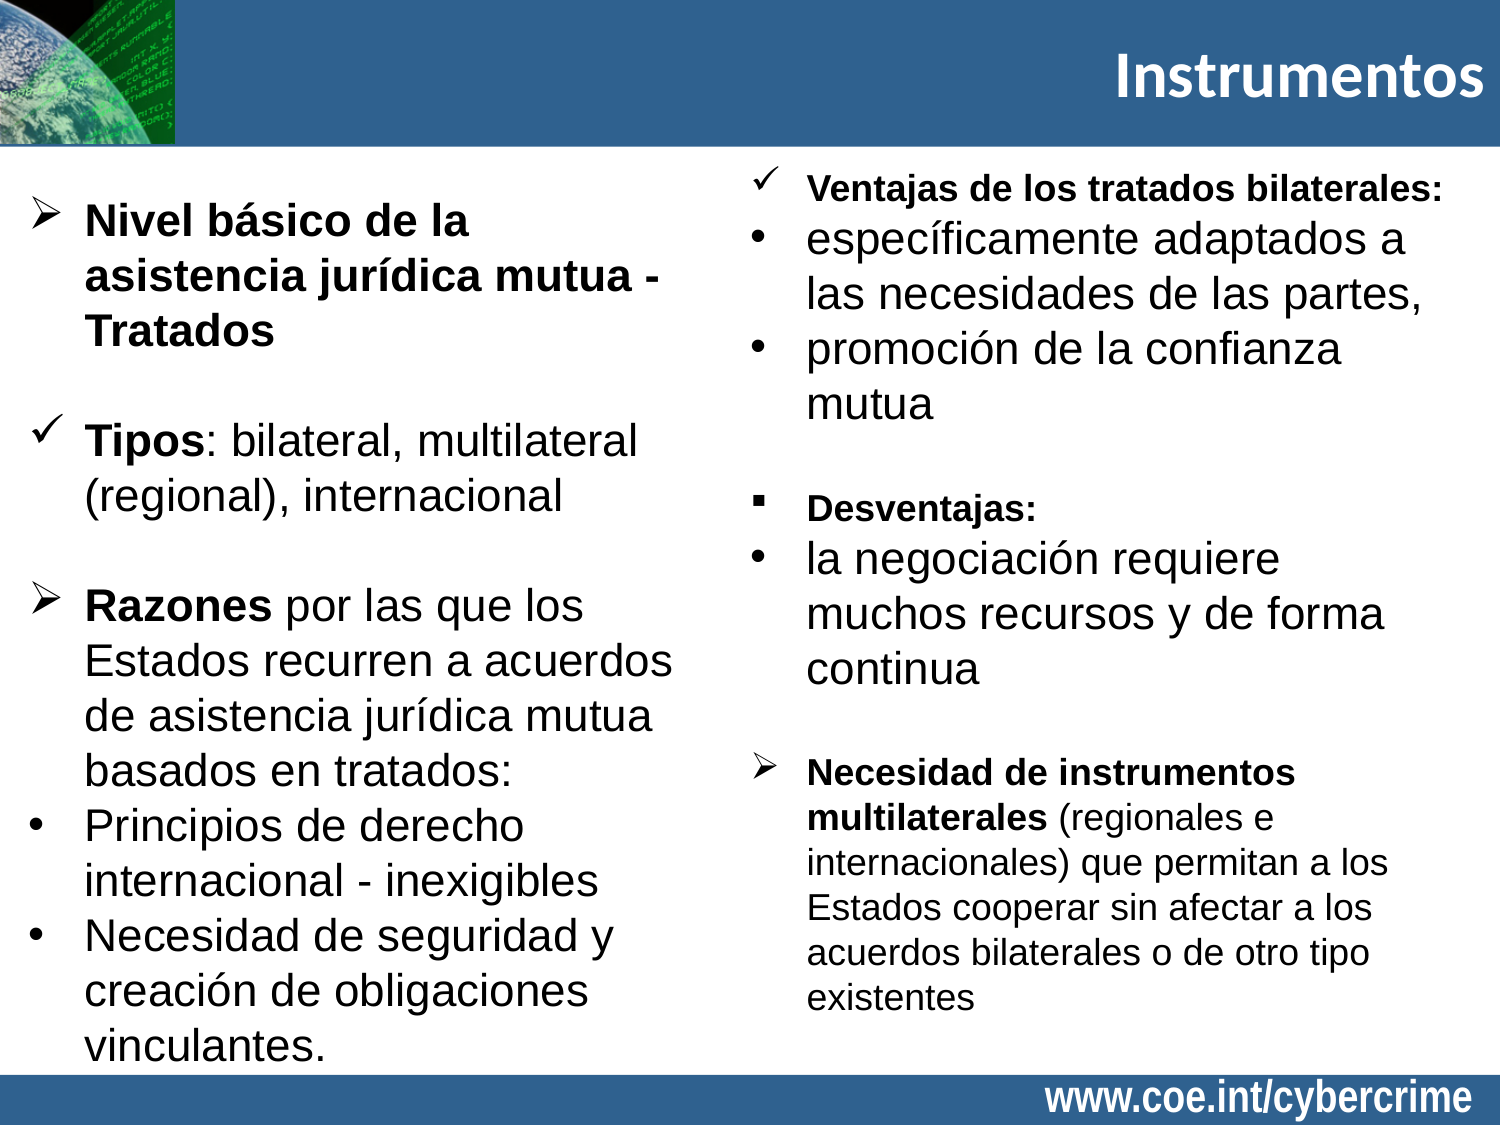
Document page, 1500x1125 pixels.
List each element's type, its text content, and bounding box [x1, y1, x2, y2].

text_box Instrumentos [177, 0, 1500, 149]
text_box Ventajas de los tratados bilaterales: específicamente adaptados a las necesidades de las partes, promoción de la confianza mutua Desventajas: la negociación requiere muchos recursos y de forma continua Necesidad de instrumentos multilaterales (regionales e internacionales) que permitan a los Estados cooperar sin afectar a los acuerdos bilaterales o de otro tipo existentes [735, 156, 1462, 1026]
picture [0, 0, 175, 144]
text_box Nivel básico de la asistencia jurídica mutua - Tratados Tipos: bilateral, multilateral (regional), internacional Razones por las que los Estados recurren a acuerdos de asistencia jurídica mutua basados en tratados: Principios de derecho internacional - inexigibles Necesidad de seguridad y creación de obligaciones vinculantes. [13, 183, 695, 1079]
text_box [0, 1073, 1030, 1125]
text_box www.coe.int/cybercrime [1030, 1059, 1500, 1125]
